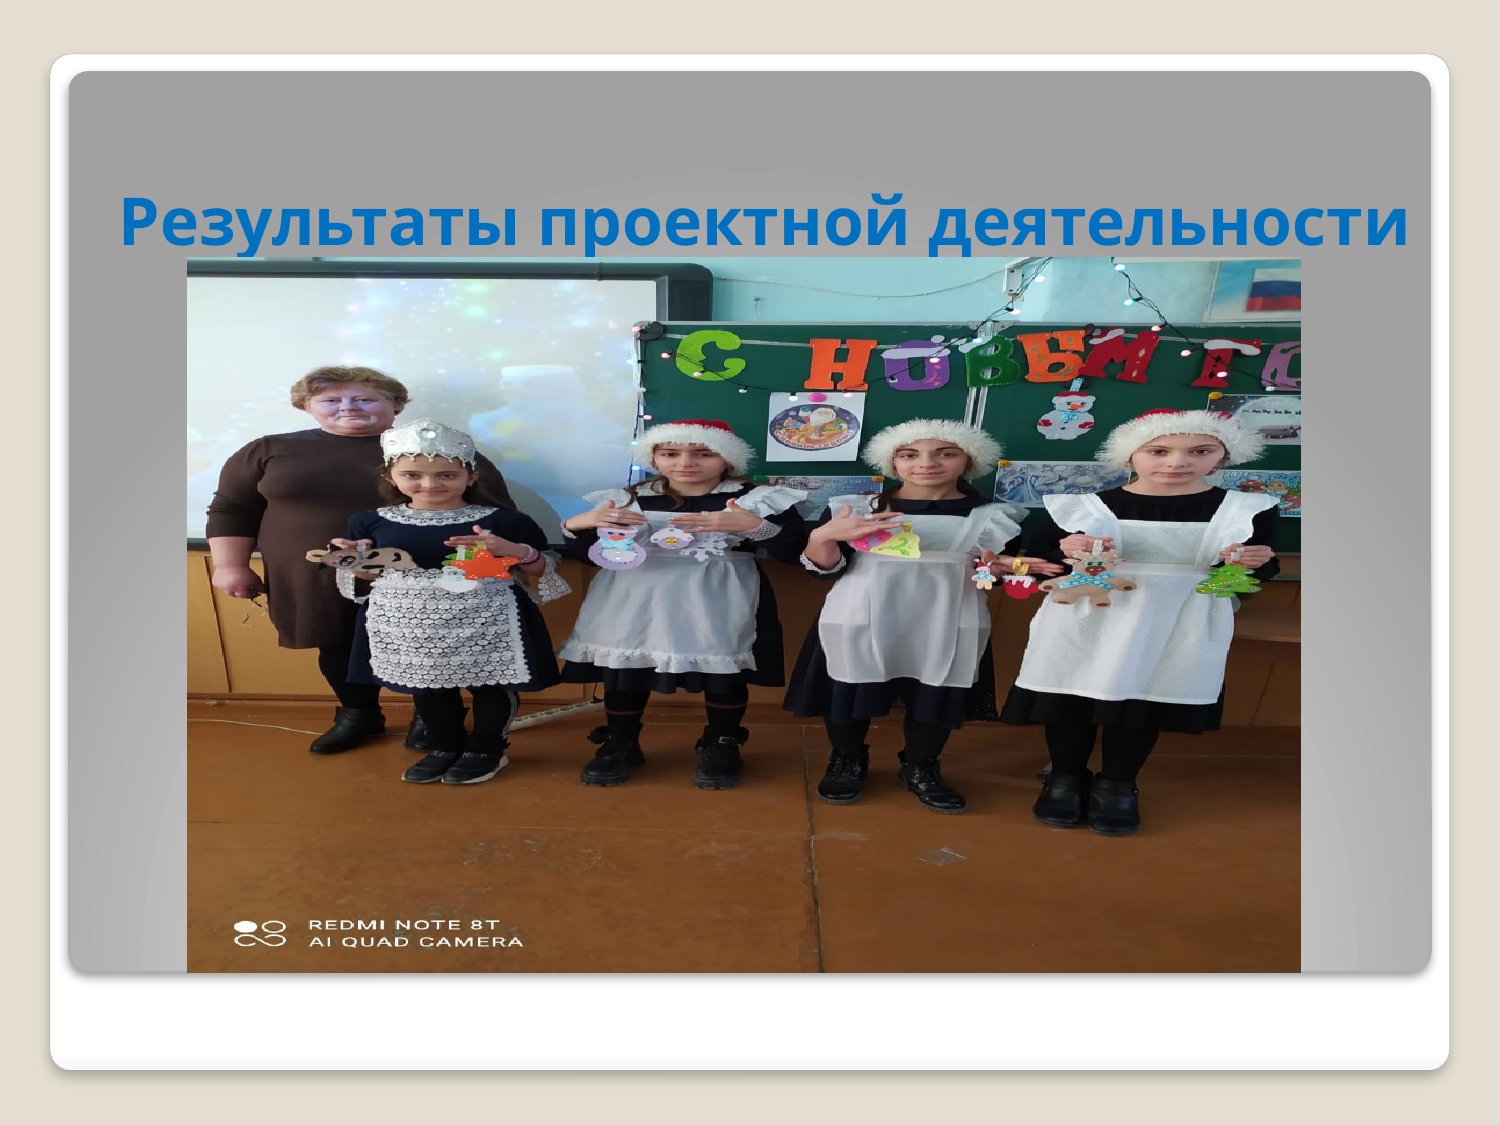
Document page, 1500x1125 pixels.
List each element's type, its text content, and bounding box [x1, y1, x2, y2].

title Результаты проектной деятельности [93, 93, 1437, 267]
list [187, 257, 1301, 973]
